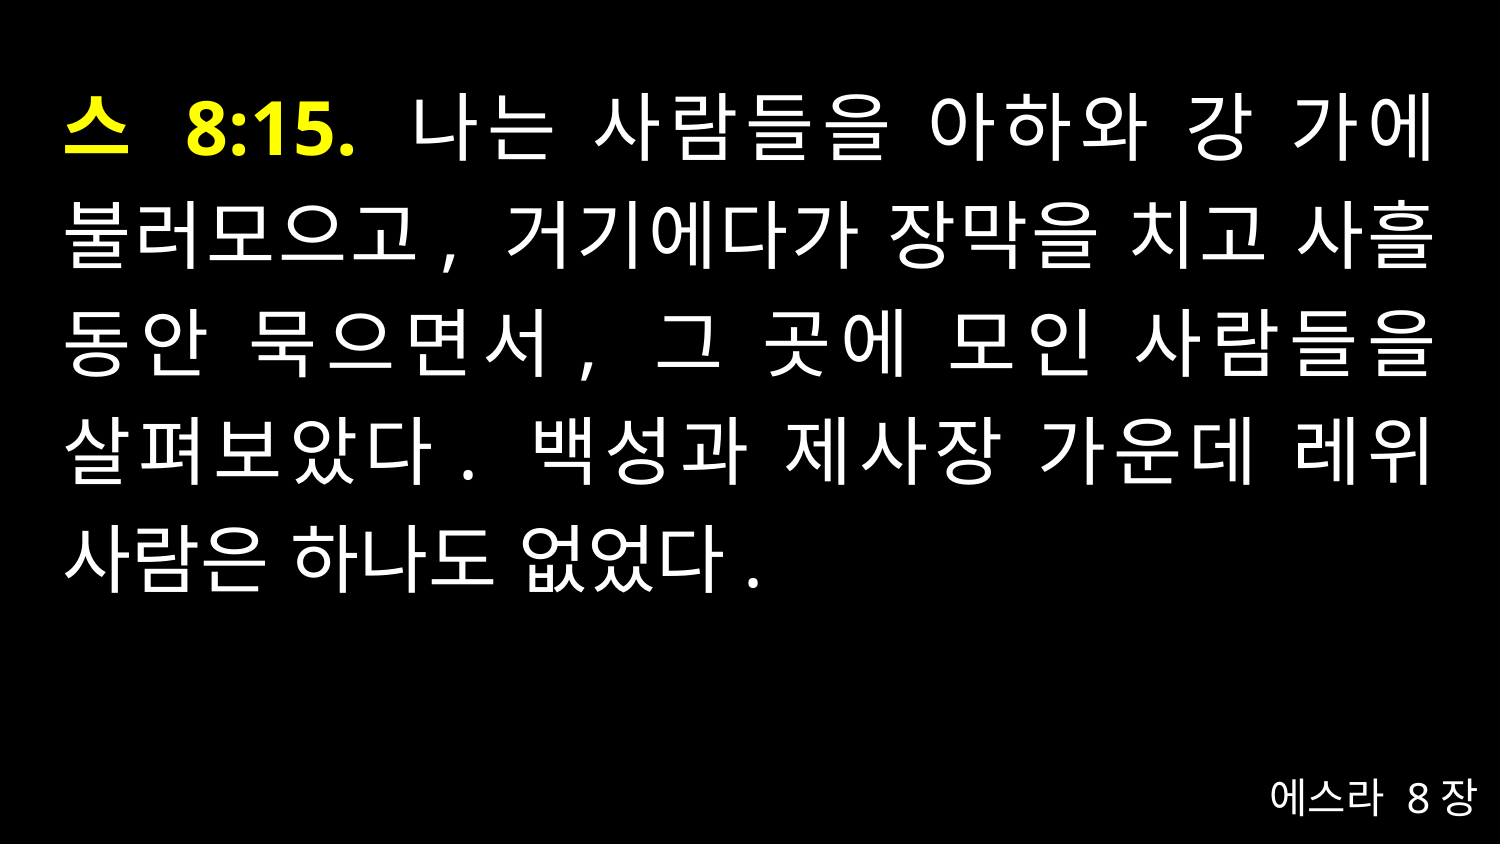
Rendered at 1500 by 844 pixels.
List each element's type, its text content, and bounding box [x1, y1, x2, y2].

subtitle 에스라 8장 [916, 770, 1500, 844]
title 스 8:15. 나는 사람들을 아하와 강 가에 불러모으고, 거기에다가 장막을 치고 사흘 동안 묵으면서, 그 곳에 모인 사람들을 살펴보았다. 백성과 제사장 가운데 레위 사람은 하나도 없었다. [0, 0, 1500, 844]
